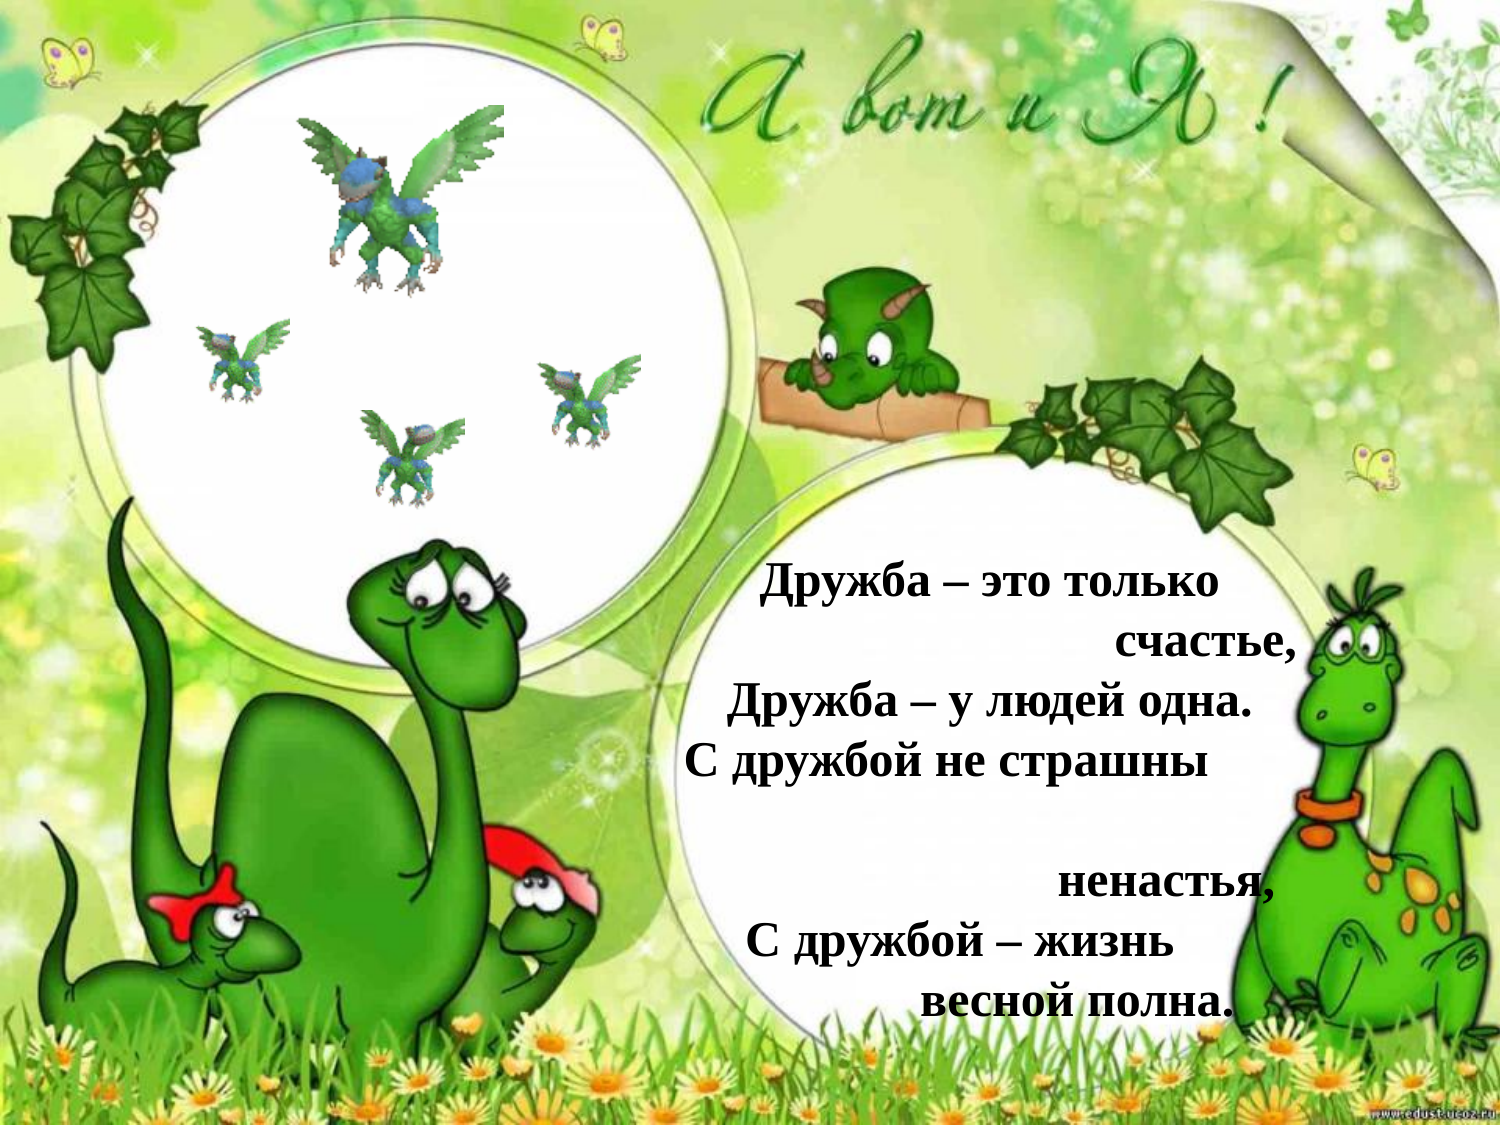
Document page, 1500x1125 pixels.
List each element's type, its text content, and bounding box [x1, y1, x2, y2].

text_box Дружба – это только счастье, Дружба – у людей одна. С дружбой не страшны ненастья, С дружбой – жизнь весной полна. [667, 538, 1325, 1034]
picture [0, 0, 1500, 1125]
